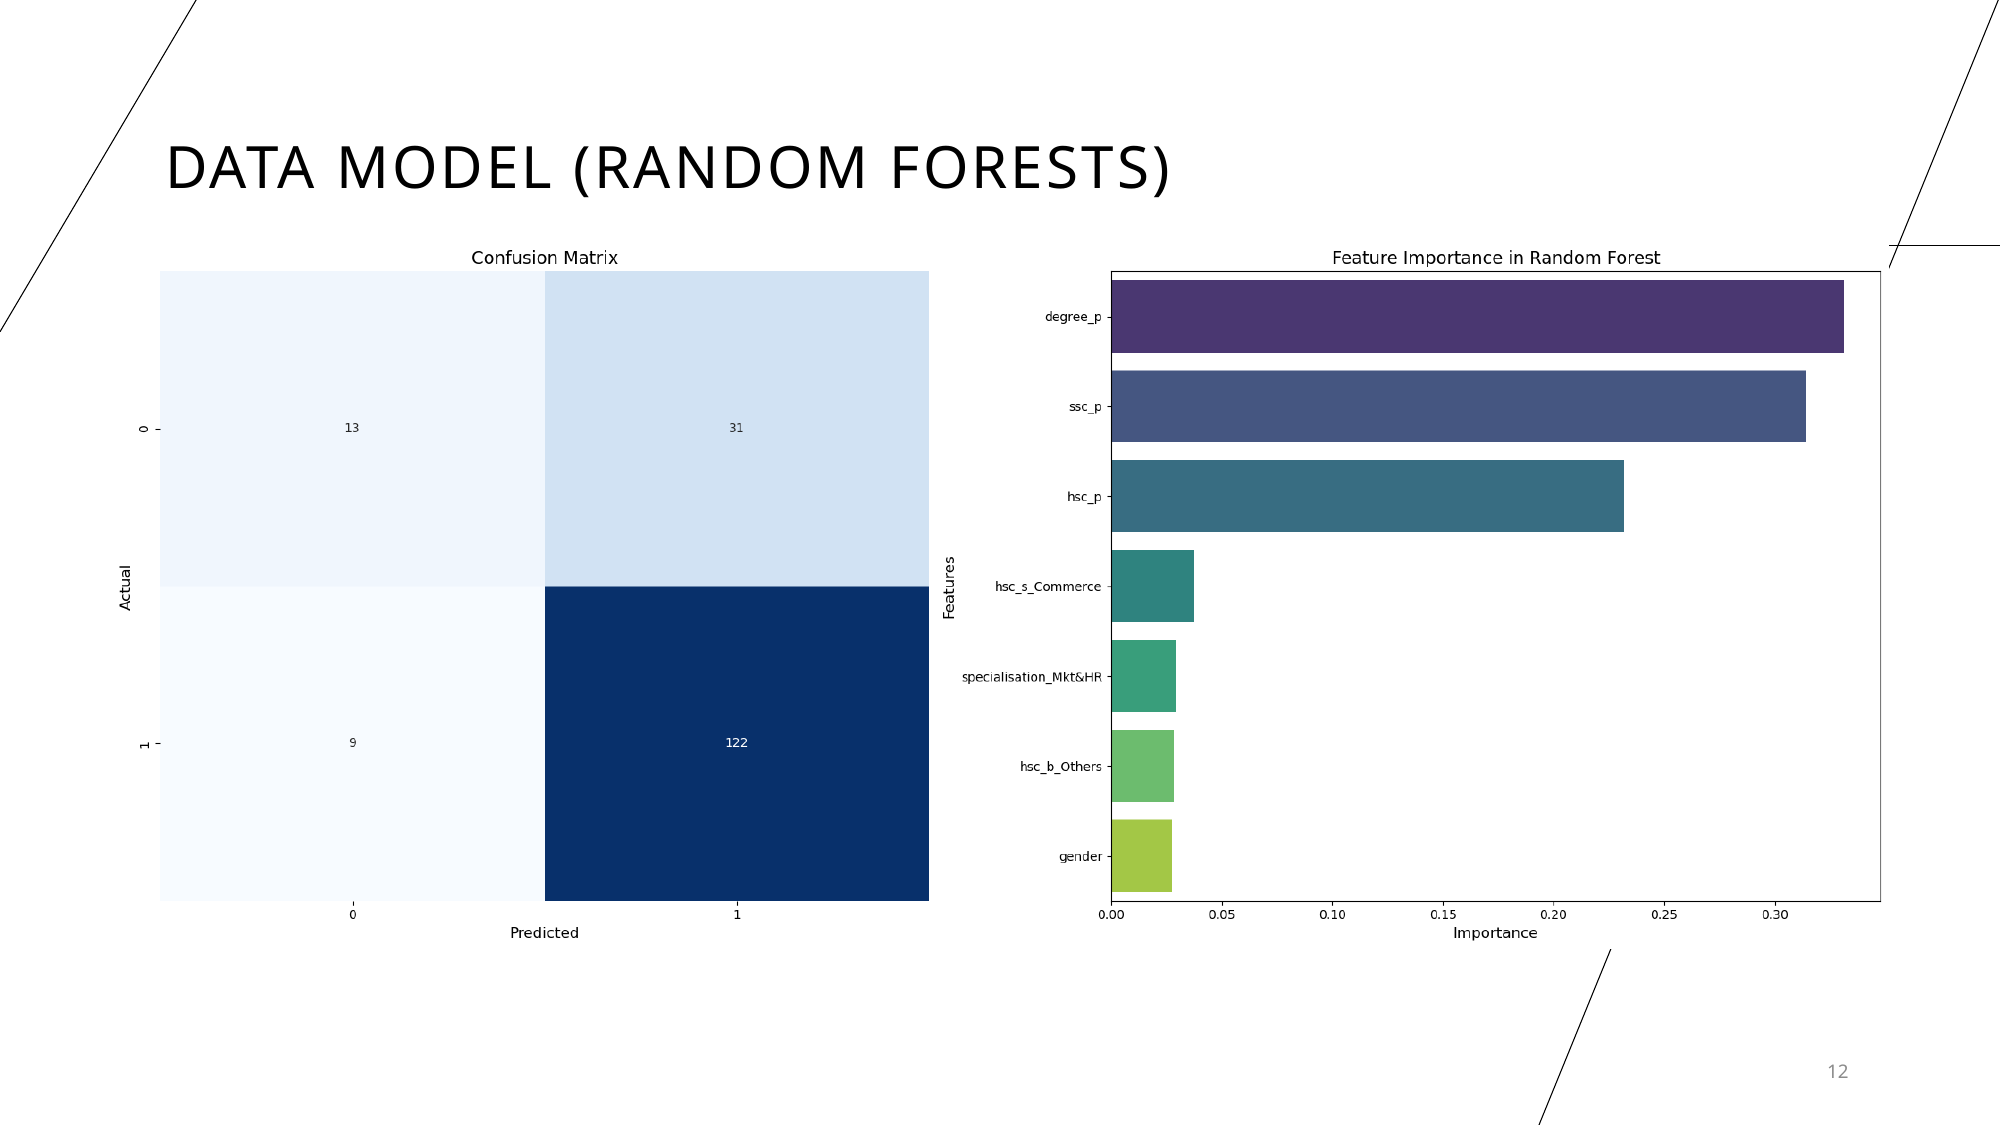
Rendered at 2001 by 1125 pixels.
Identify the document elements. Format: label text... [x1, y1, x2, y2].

title Data model (random forests) [150, 118, 1563, 209]
picture [111, 241, 1889, 949]
slide_number 12 [1701, 1042, 1864, 1103]
